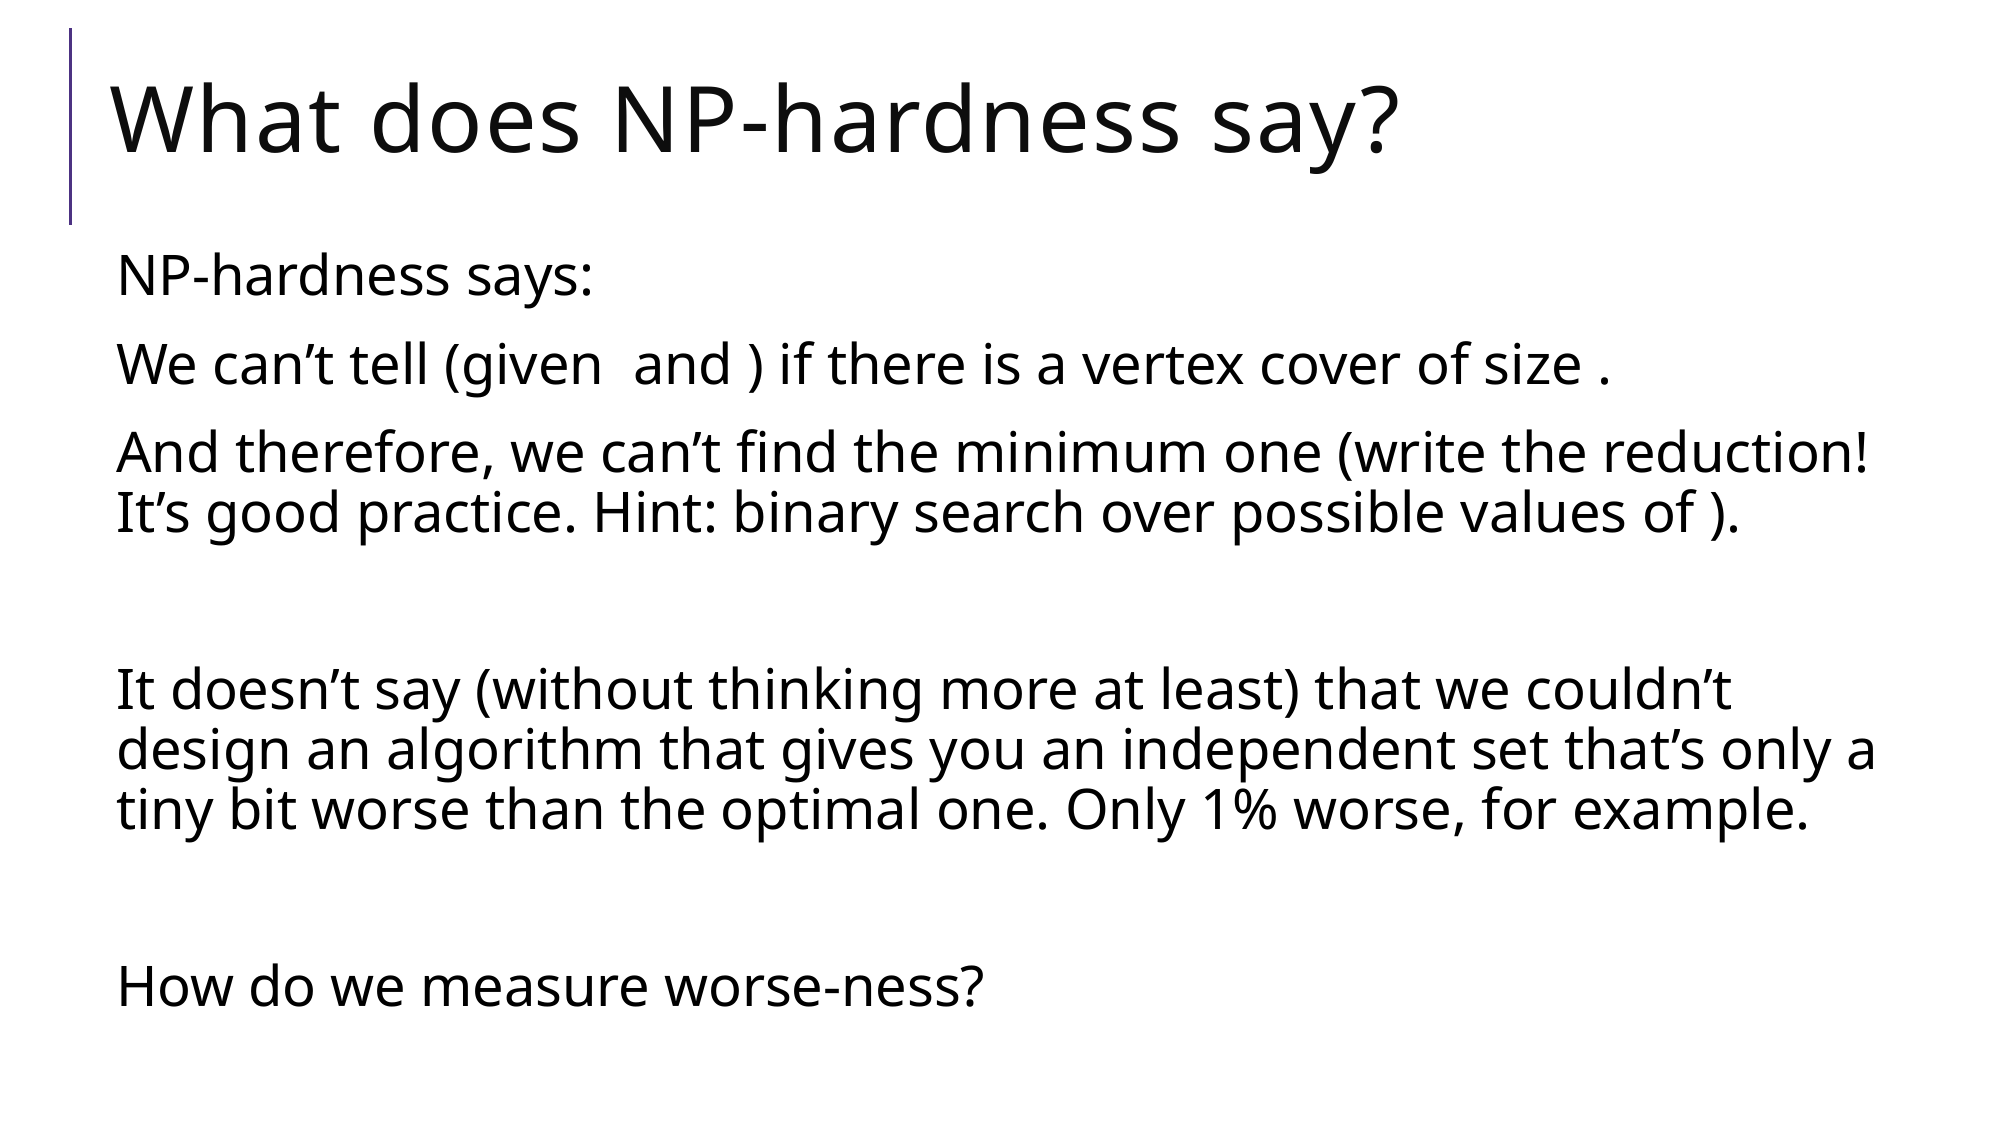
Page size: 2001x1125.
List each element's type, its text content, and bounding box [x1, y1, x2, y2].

title What does NP-hardness say? [94, 43, 1930, 210]
